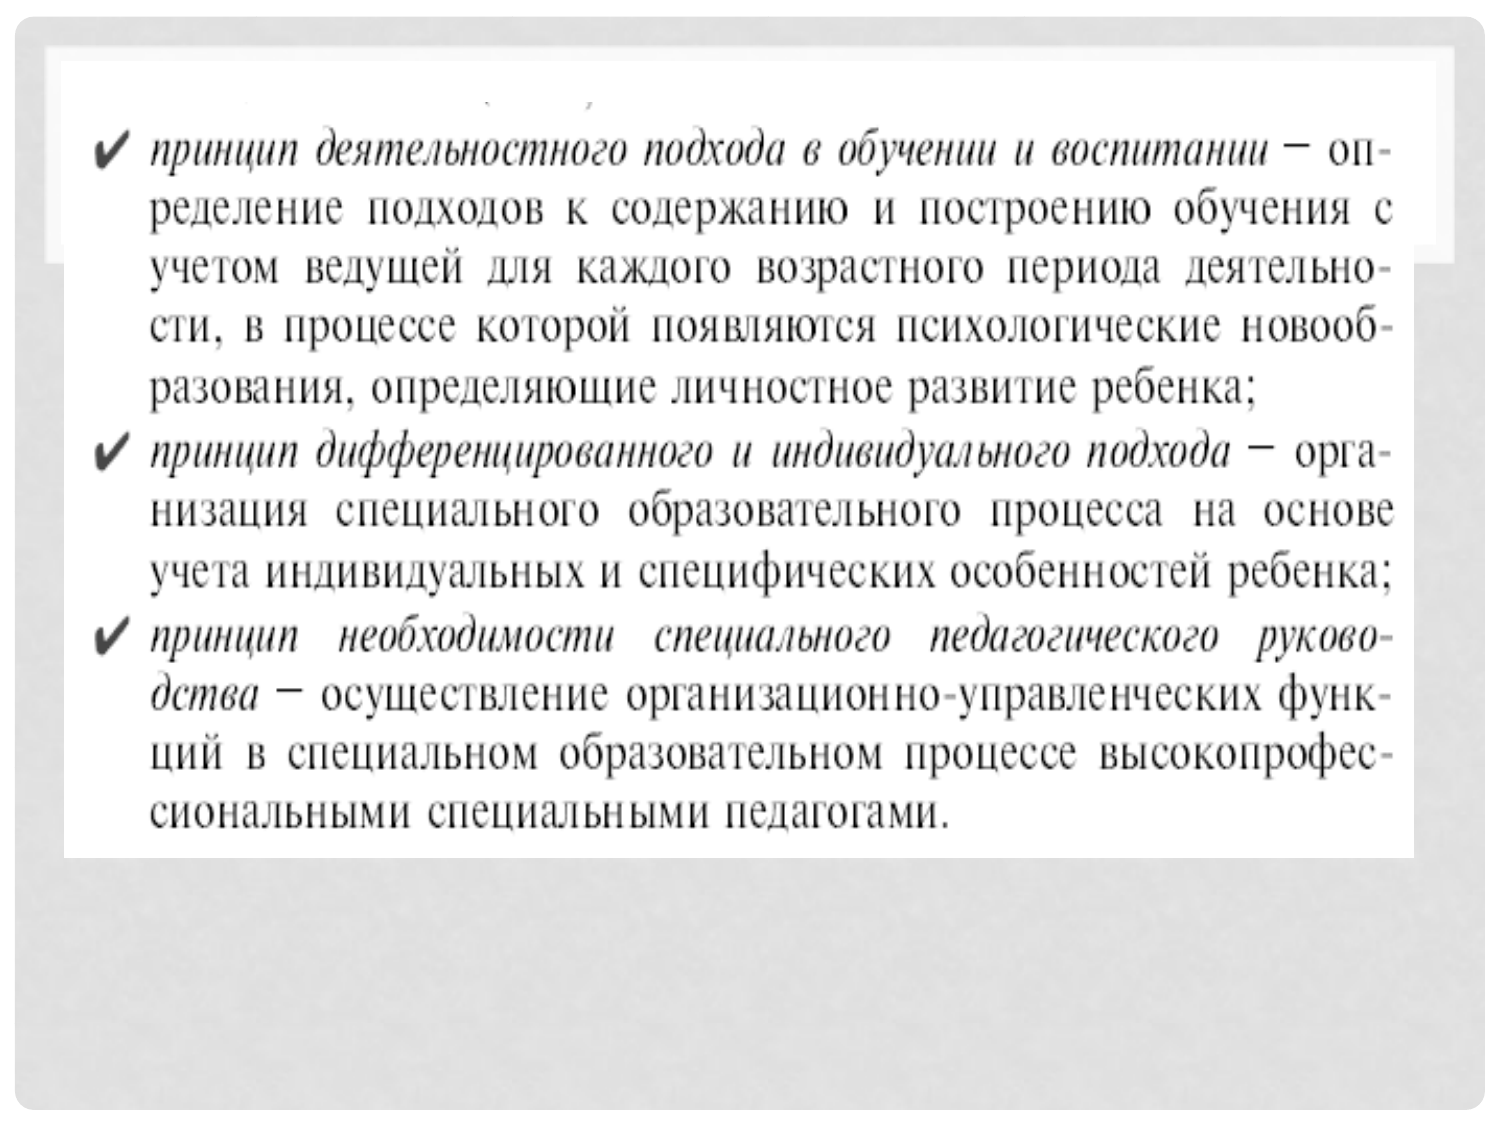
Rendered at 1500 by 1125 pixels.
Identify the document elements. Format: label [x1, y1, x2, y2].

picture [64, 101, 1414, 858]
